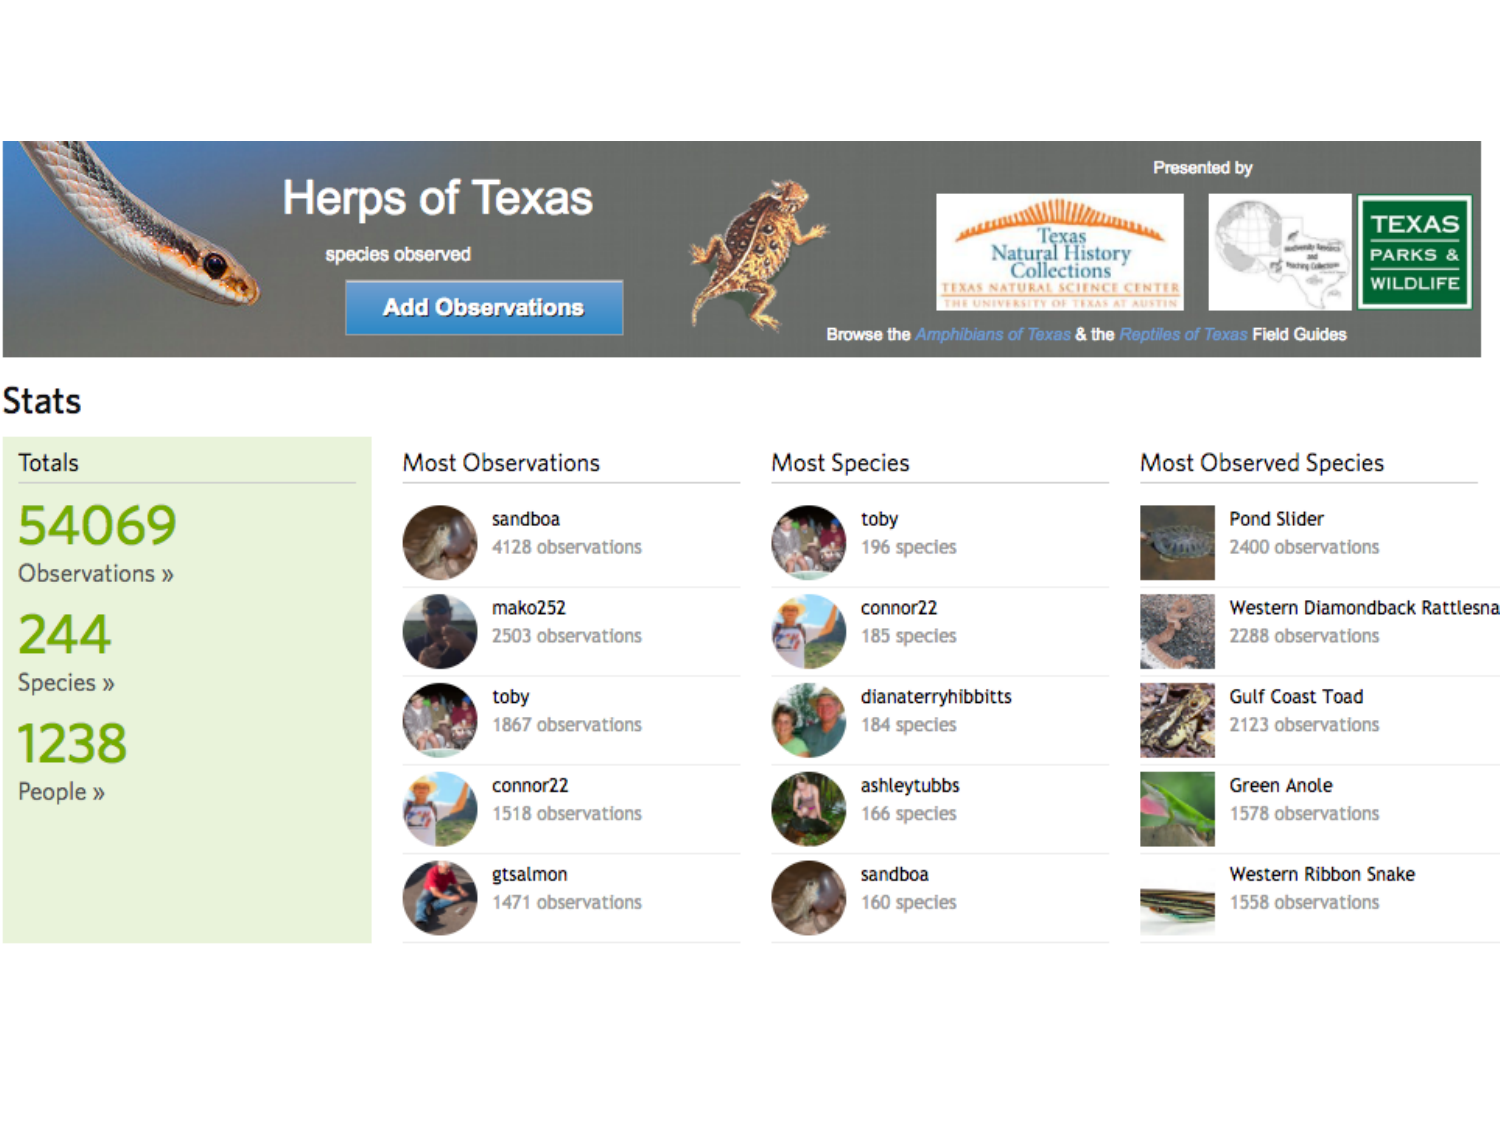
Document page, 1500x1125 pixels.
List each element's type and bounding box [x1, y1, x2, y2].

picture [0, 141, 1500, 958]
